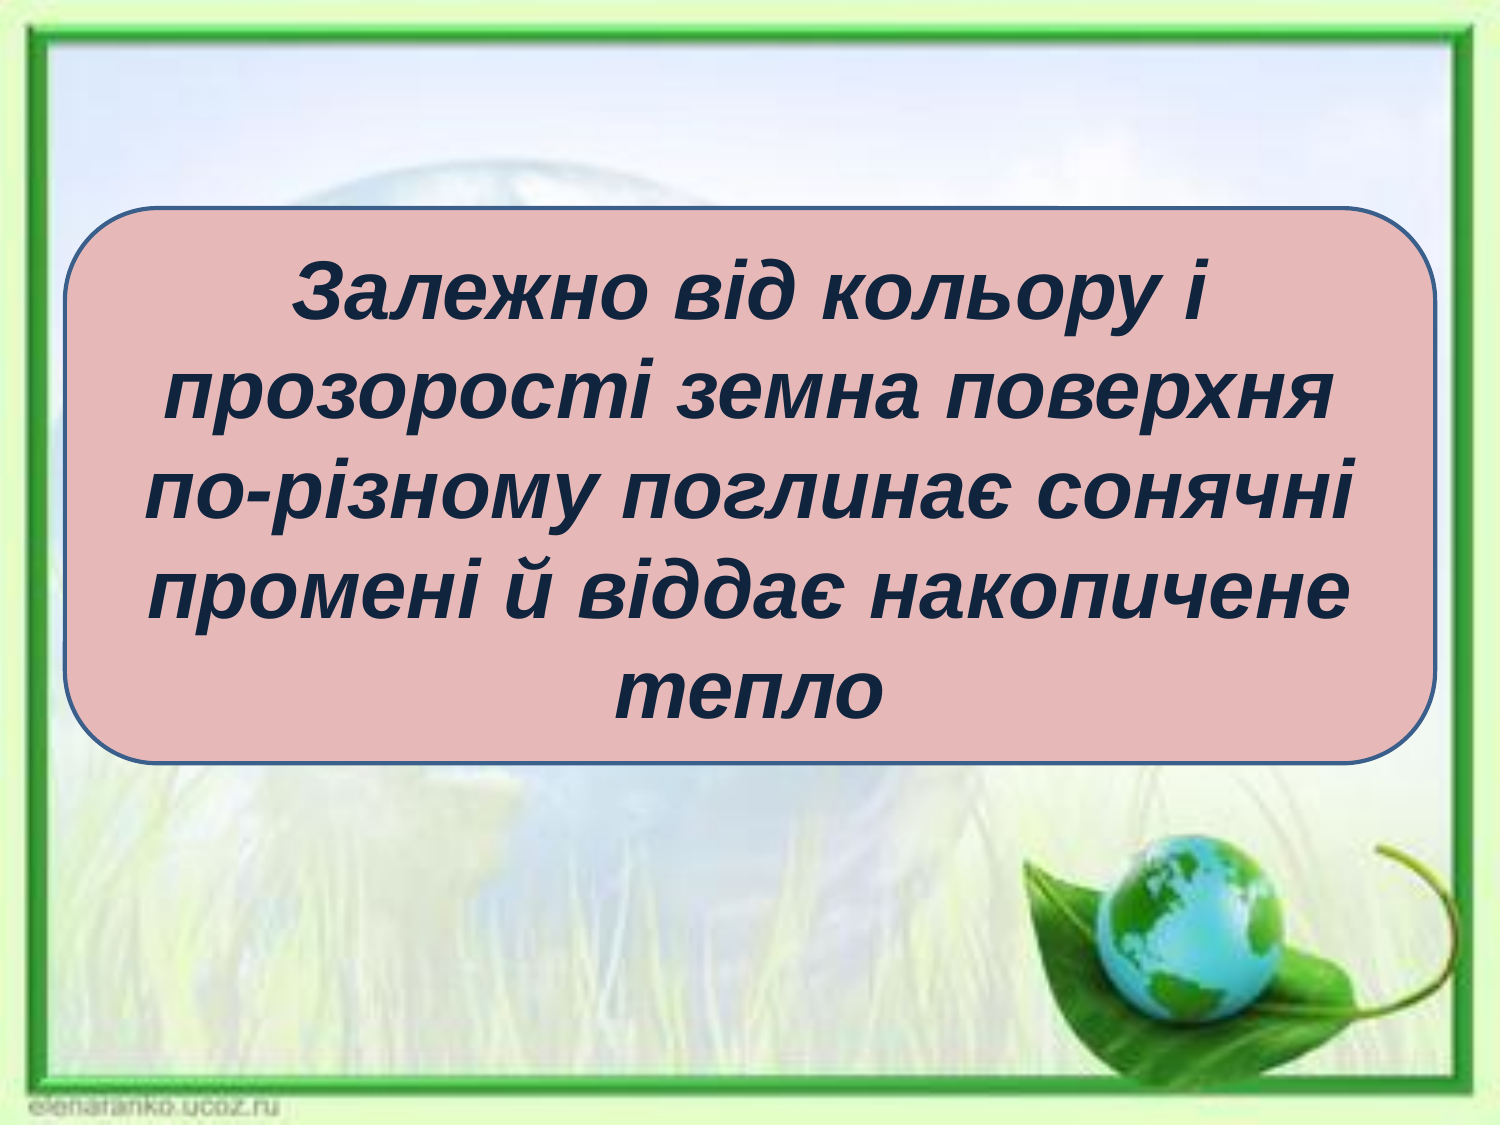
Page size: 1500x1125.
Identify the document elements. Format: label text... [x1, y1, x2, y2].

text_box Залежно від кольору і прозорості земна поверхня по-різному поглинає сонячні промені й віддає накопичене тепло [62, 205, 1438, 766]
picture [0, 0, 1500, 1125]
